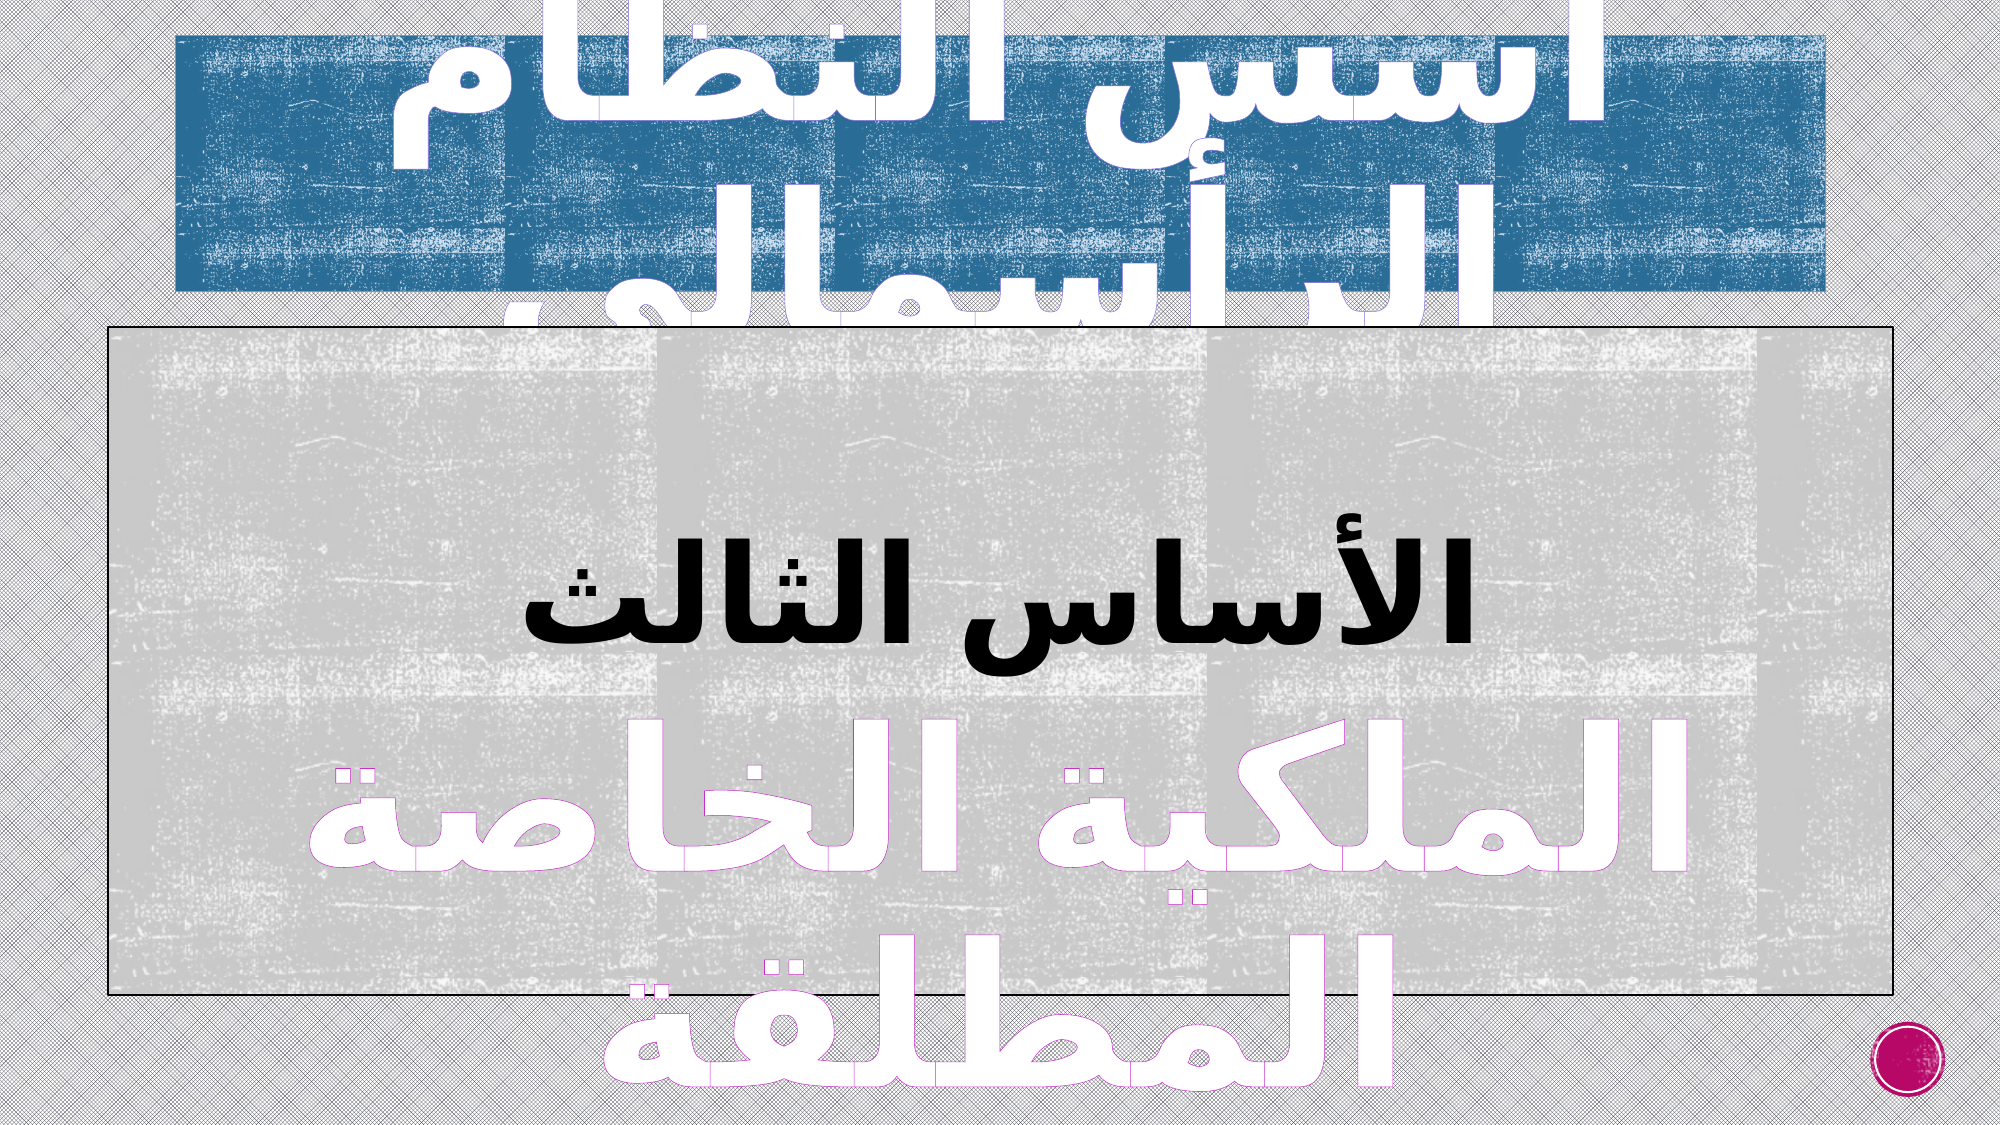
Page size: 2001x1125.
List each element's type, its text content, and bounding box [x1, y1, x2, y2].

title أسس النظام الرأسمالي [175, 35, 1826, 292]
list الأساس الثالث الملكية الخاصة المطلقة [107, 326, 1894, 996]
